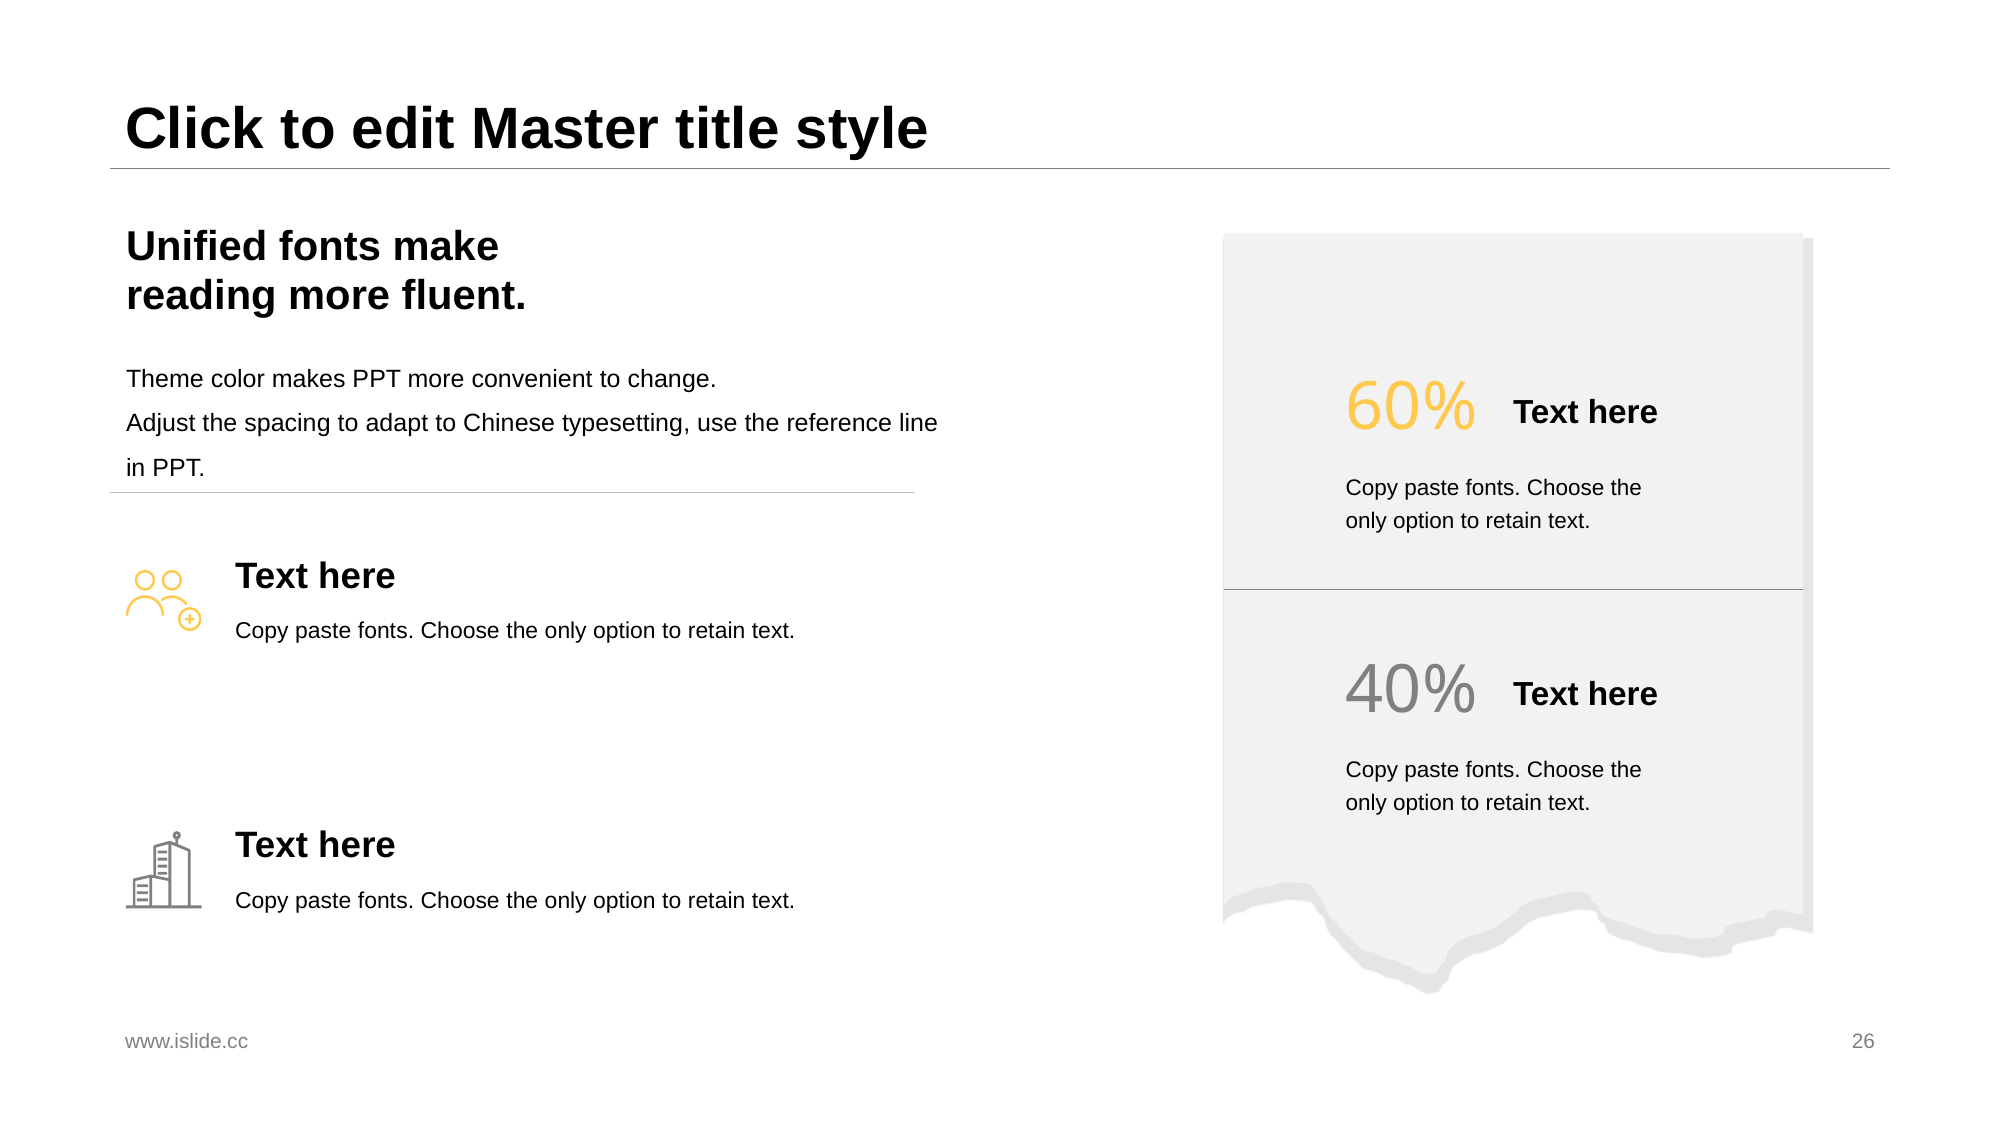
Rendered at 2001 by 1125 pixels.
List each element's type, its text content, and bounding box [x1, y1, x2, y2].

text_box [109, 186, 1804, 975]
slide_number 26 [1412, 1023, 1890, 1058]
title Click to edit Master title style [109, 0, 1890, 169]
footer www.islide.cc [109, 1023, 790, 1058]
